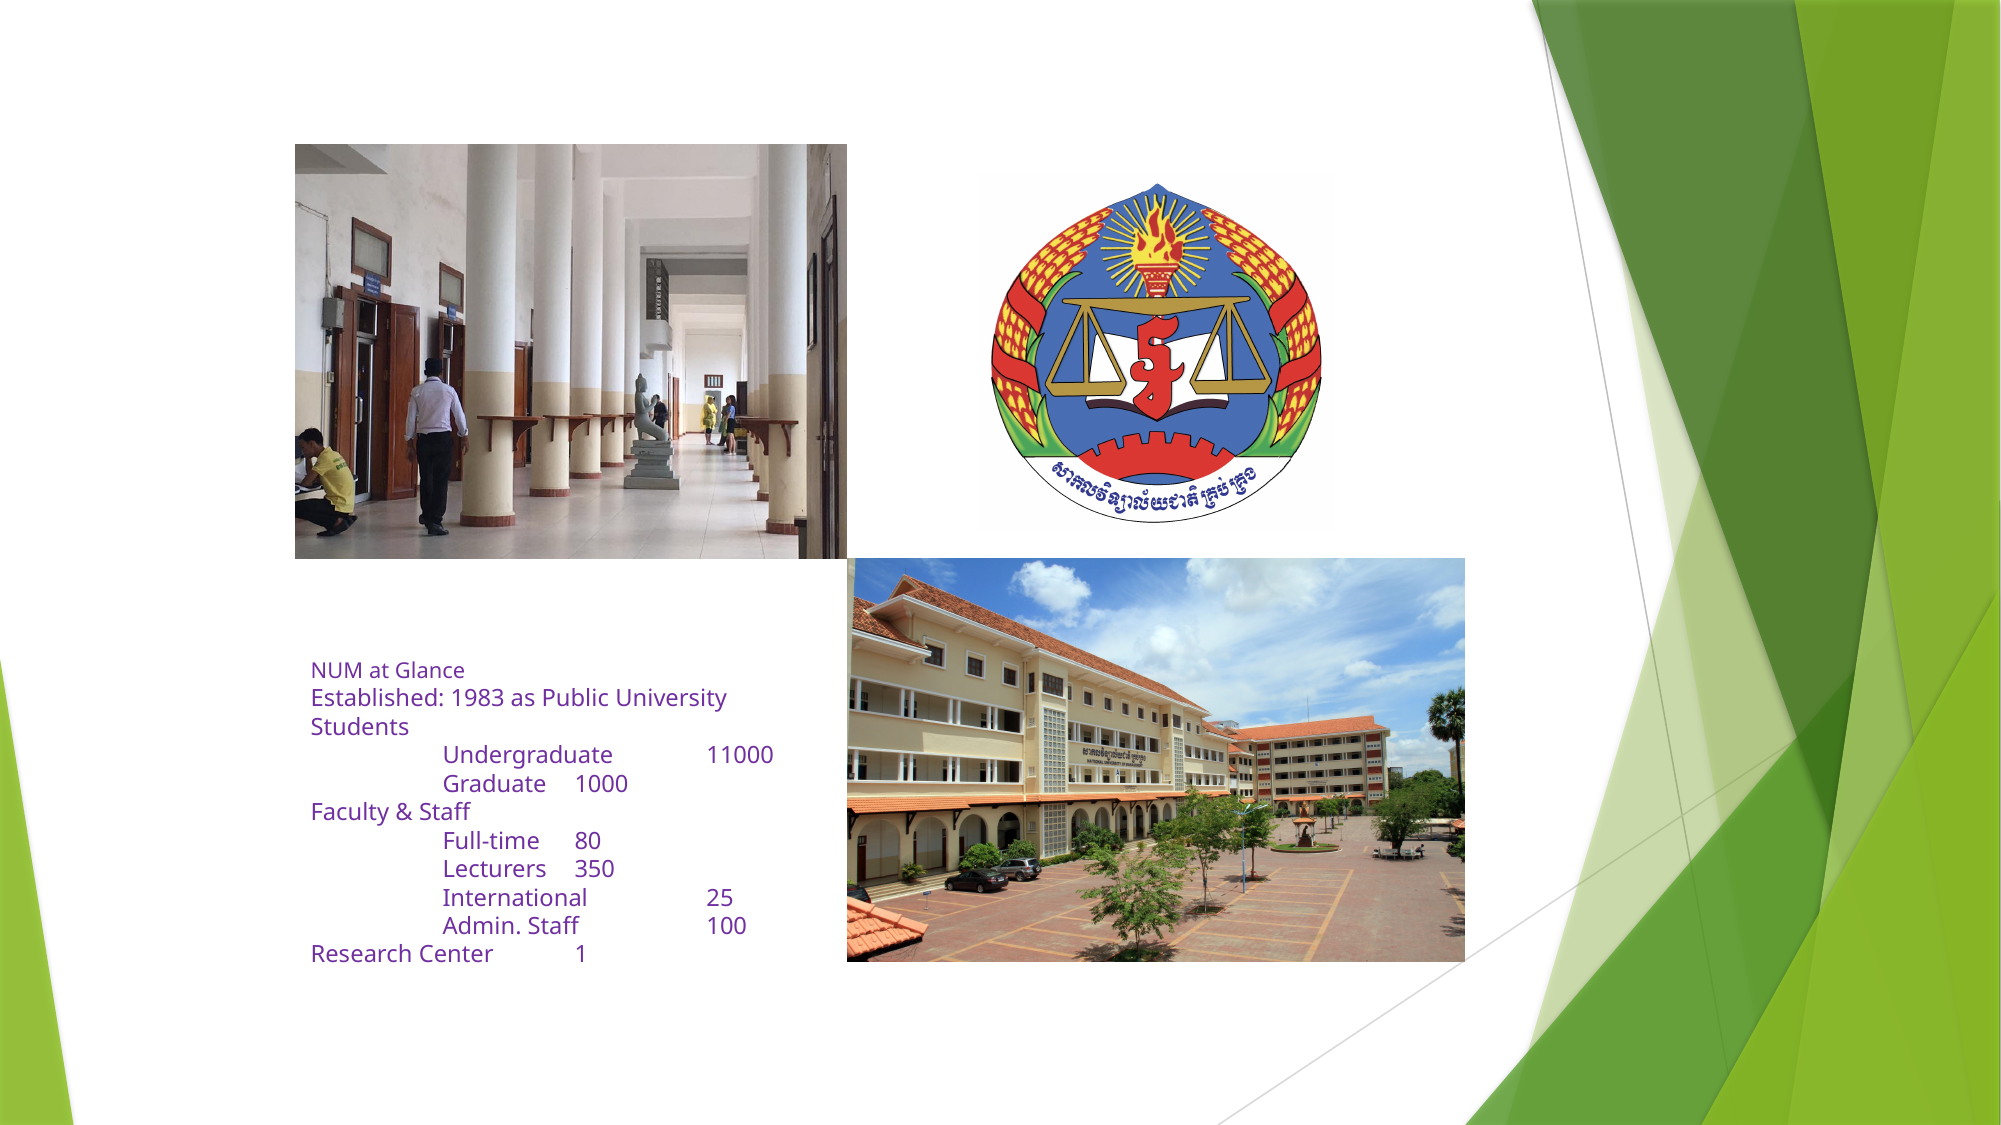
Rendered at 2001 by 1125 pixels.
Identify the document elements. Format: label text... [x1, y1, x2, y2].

picture [977, 172, 1335, 530]
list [846, 557, 1466, 963]
picture [294, 143, 848, 559]
title NUM at Glance Established: 1983 as Public University Students Undergraduate 11000 Graduate 1000 Faculty & Staff Full-time 80 Lecturers 350 International 25 Admin. Staff 100 Research Center 1 [295, 586, 797, 1004]
